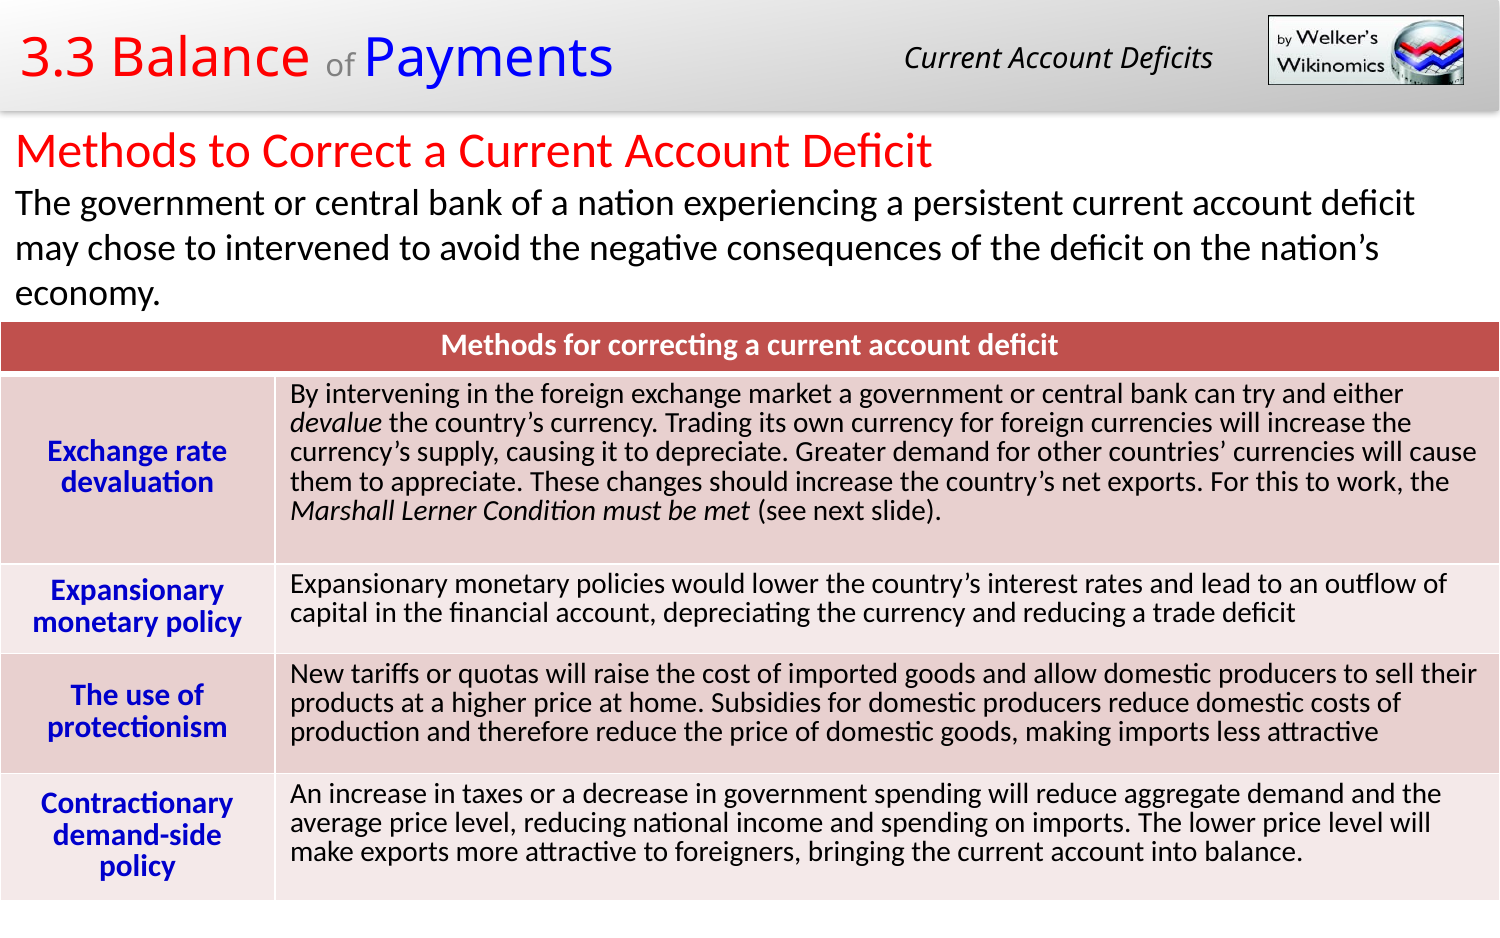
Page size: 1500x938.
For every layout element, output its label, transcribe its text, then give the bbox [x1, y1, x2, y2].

table_cell Expansionary monetary policies would lower the country’s interest rates and lead to an outflow of capital in the financial account, depreciating the currency and reducing a trade deficit [276, 565, 1499, 653]
table_cell By intervening in the foreign exchange market a government or central bank can try and either devalue the country’s currency. Trading its own currency for foreign currencies will increase the currency’s supply, causing it to depreciate. Greater demand for other countries’ currencies will cause them to appreciate. These changes should increase the country’s net exports. For this to work, the Marshall Lerner Condition must be met (see next slide). [276, 377, 1499, 563]
table_cell Exchange rate devaluation [1, 377, 274, 563]
text_box Methods to Correct a Current Account Deficit The government or central bank of a nation experiencing a persistent current account deficit may chose to intervened to avoid the negative consequences of the deficit on the nation’s economy. [0, 110, 1500, 320]
table_cell New tariffs or quotas will raise the cost of imported goods and allow domestic producers to sell their products at a higher price at home. Subsidies for domestic producers reduce domestic costs of production and therefore reduce the price of domestic goods, making imports less attractive [276, 654, 1499, 773]
table_header Methods for correcting a current account deficit [1, 322, 1499, 371]
picture [1268, 15, 1464, 85]
table_cell Contractionary demand-side policy [1, 774, 274, 900]
text_box Current Account Deficits [862, 33, 1256, 81]
table_cell Expansionary monetary policy [1, 565, 274, 653]
table_cell The use of protectionism [1, 654, 274, 773]
table_cell An increase in taxes or a decrease in government spending will reduce aggregate demand and the average price level, reducing national income and spending on imports. The lower price level will make exports more attractive to foreigners, bringing the current account into balance. [276, 774, 1499, 900]
